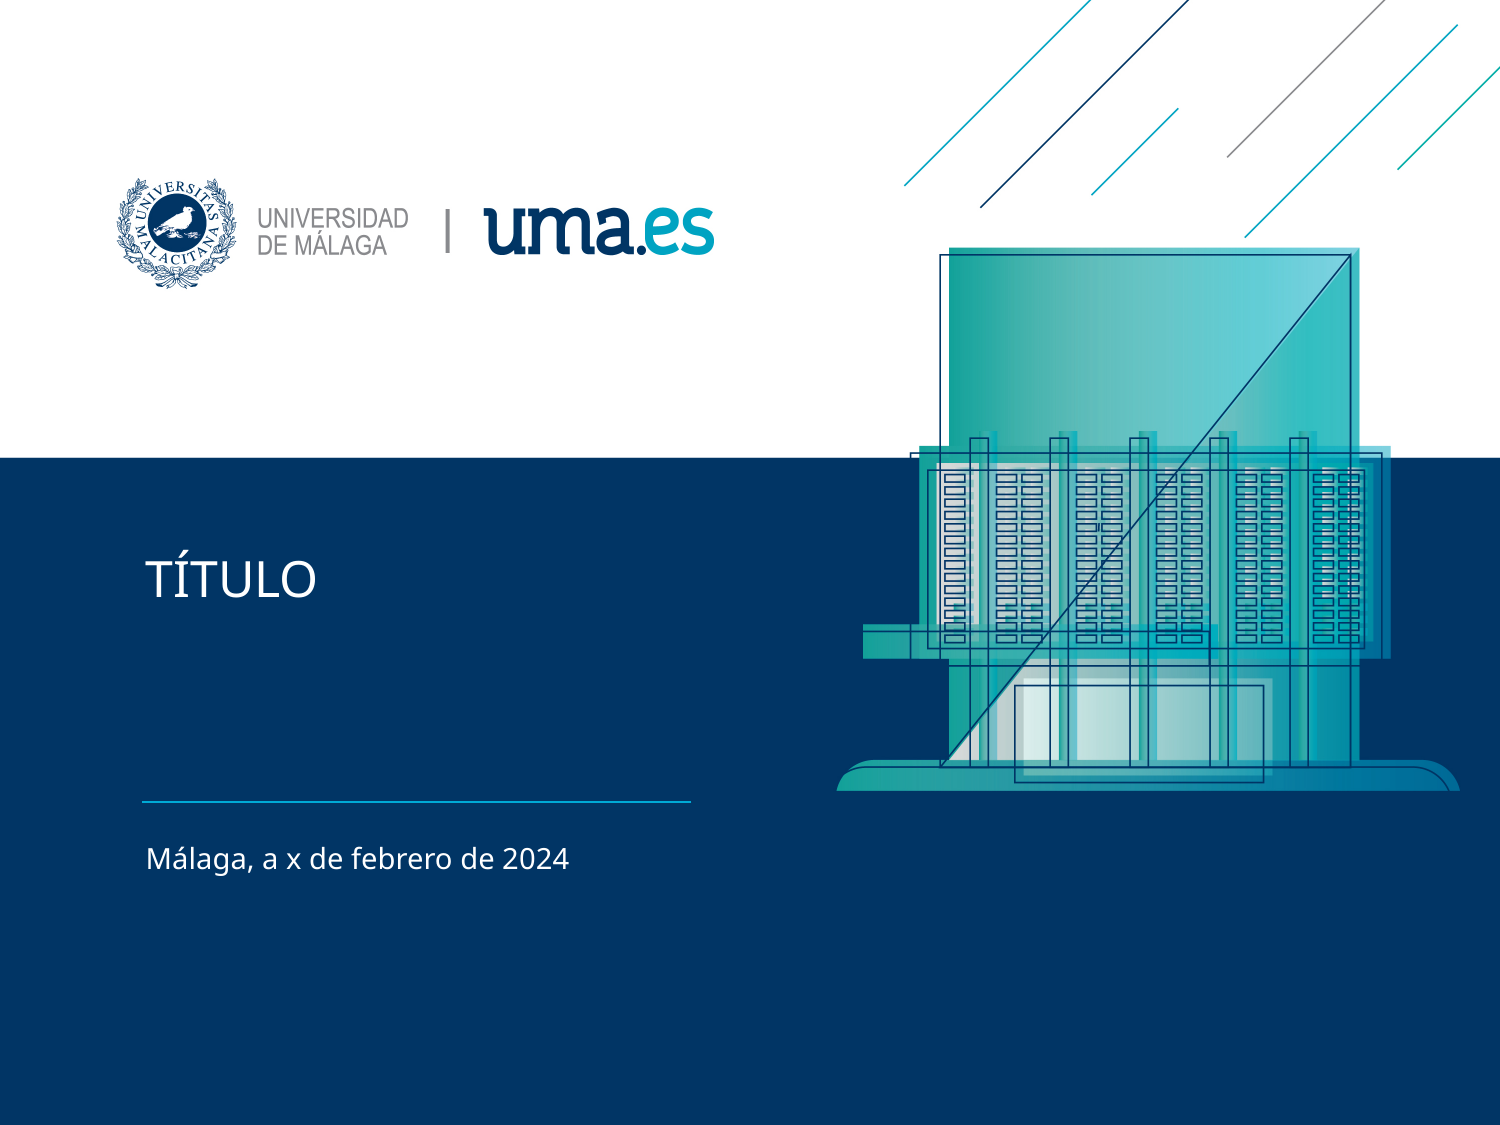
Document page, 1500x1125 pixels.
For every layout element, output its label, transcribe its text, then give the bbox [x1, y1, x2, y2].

picture [0, 0, 1500, 1125]
text_box Málaga, a x de febrero de 2024 [130, 832, 854, 883]
text_box TÍTULO [130, 539, 750, 615]
